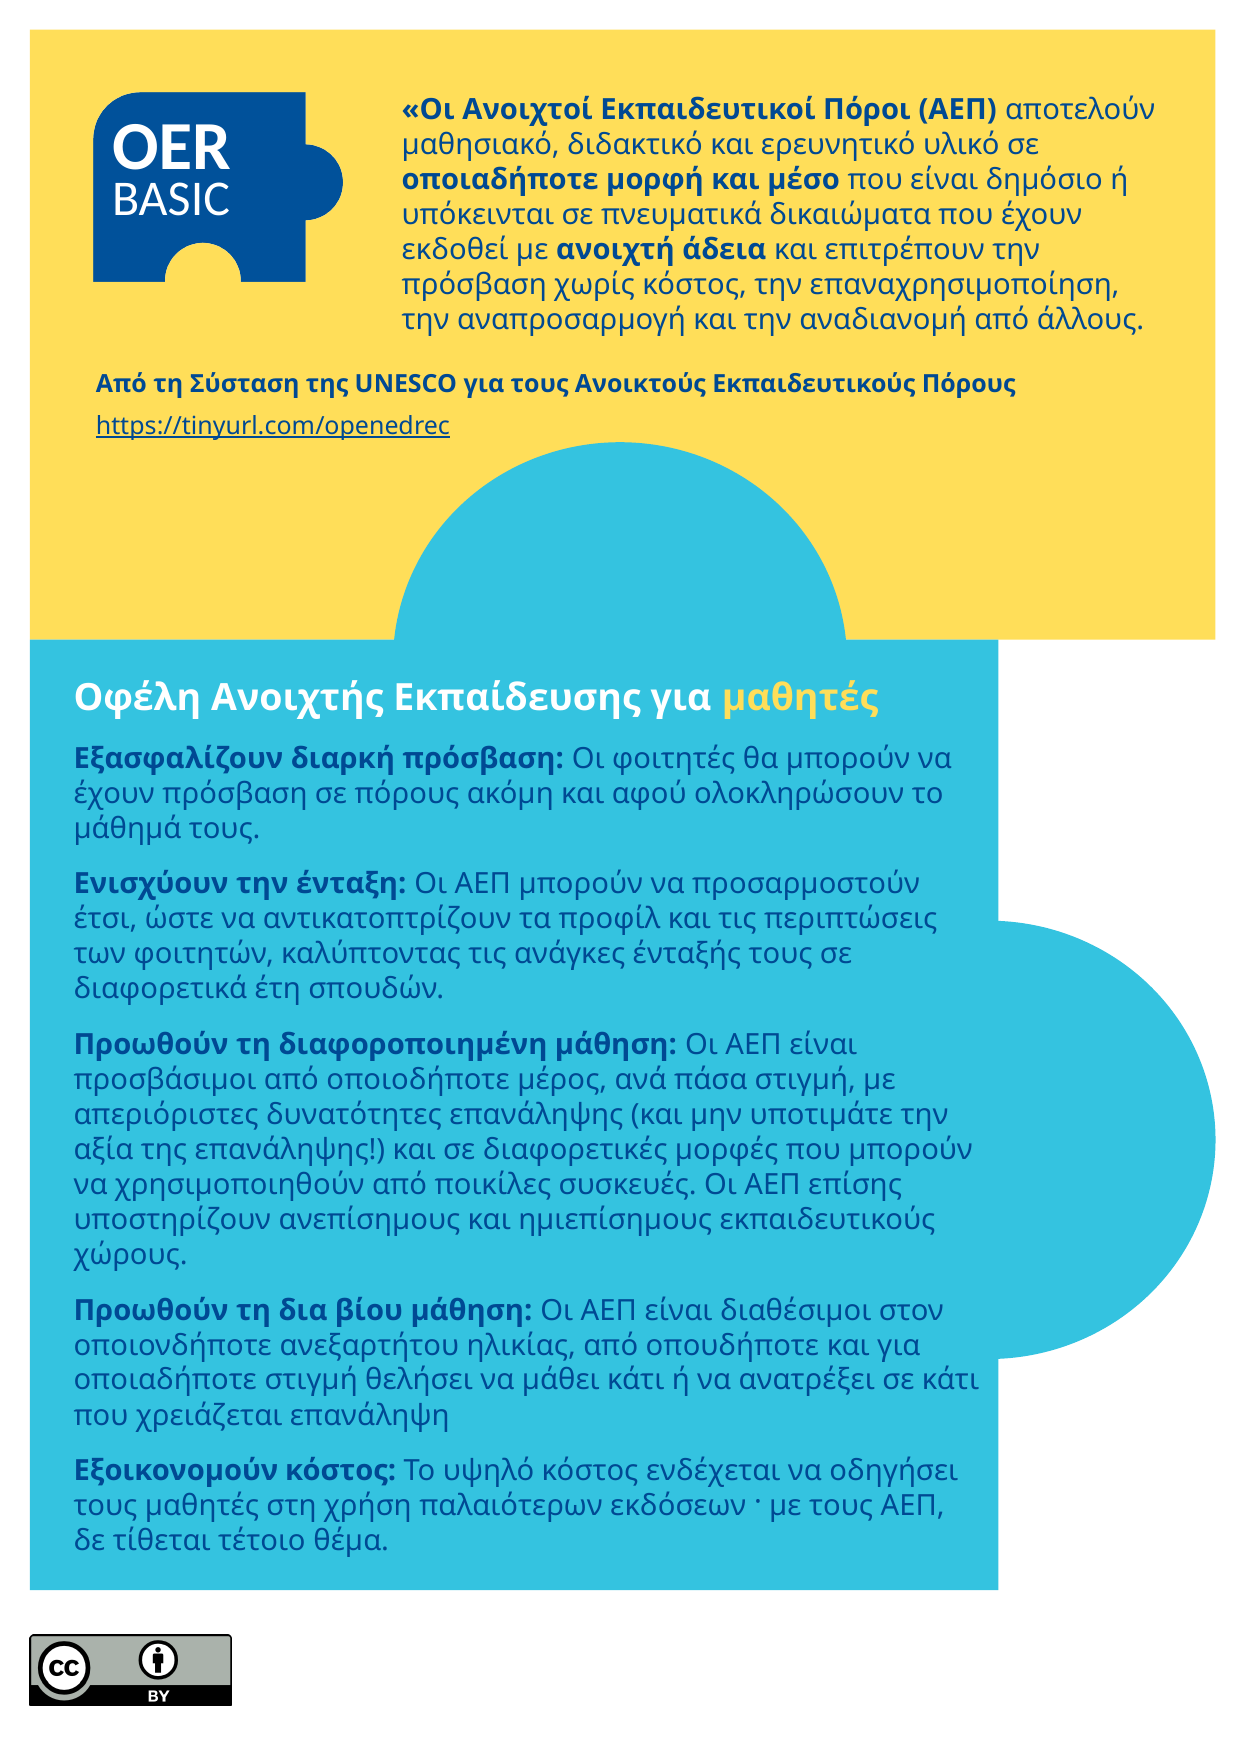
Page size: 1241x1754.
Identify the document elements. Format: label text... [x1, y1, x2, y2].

picture [29, 1634, 233, 1706]
text_box [29, 639, 999, 1591]
text_box Από τη Σύσταση της UNESCO για τους Ανοικτούς Εκπαιδευτικούς Πόρους https://tinyurl.com/openedrec [80, 365, 1241, 453]
text_box [694, 453, 1216, 640]
picture [93, 92, 343, 282]
text_box Οφέλη Ανοιχτής Εκπαίδευσης για μαθητές Εξασφαλίζουν διαρκή πρόσβαση: Οι φοιτητές θα μπορούν να έχουν πρόσβαση σε πόρους ακόμη και αφού ολοκληρώσουν το μάθημά τους. Ενισχύουν την ένταξη: Οι ΑΕΠ μπορούν να προσαρμοστούν έτσι, ώστε να αντικατοπτρίζουν τα προφίλ και τις περιπτώσεις των φοιτητών, καλύπτοντας τις ανάγκες ένταξής τους σε διαφορετικά έτη σπουδών. Προωθούν τη διαφοροποιημένη μάθηση: Οι ΑΕΠ είναι προσβάσιμοι από οποιοδήποτε μέρος, ανά πάσα στιγμή, με απεριόριστες δυνατότητες επανάληψης (και μην υποτιμάτε την αξία της επανάληψης!) και σε διαφορετικές μορφές που μπορούν να χρησιμοποιηθούν από ποικίλες συσκευές. Οι ΑΕΠ επίσης υποστηρίζουν ανεπίσημους και ημιεπίσημους εκπαιδευτικούς χώρους. Προωθούν τη δια βίου μάθηση: Οι ΑΕΠ είναι διαθέσιμοι στον οποιονδήποτε ανεξαρτήτου ηλικίας, από οπουδήποτε και για οποιαδήποτε στιγμή θελήσει να μάθει κάτι ή να ανατρέξει σε κάτι που χρειάζεται επανάληψη Εξοικονομούν κόστος: Το υψηλό κόστος ενδέχεται να οδηγήσει τους μαθητές στη χρήση παλαιότερων εκδόσεων · με τους ΑΕΠ, δε τίθεται τέτοιο θέμα. [58, 658, 999, 1572]
text_box [29, 29, 1216, 639]
text_box «Οι Ανοιχτοί Εκπαιδευτικοί Πόροι (ΑΕΠ) αποτελούν μαθησιακό, διδακτικό και ερευνητικό υλικό σε οποιαδήποτε μορφή και μέσο που είναι δημόσιο ή υπόκεινται σε πνευματικά δικαιώματα που έχουν εκδοθεί με ανοιχτή άδεια και επιτρέπουν την πρόσβαση χωρίς κόστος, την επαναχρησιμοποίηση, την αναπροσαρμογή και την αναδιανομή από άλλους. [386, 75, 1175, 350]
text_box [393, 453, 847, 658]
text_box [999, 920, 1216, 1359]
